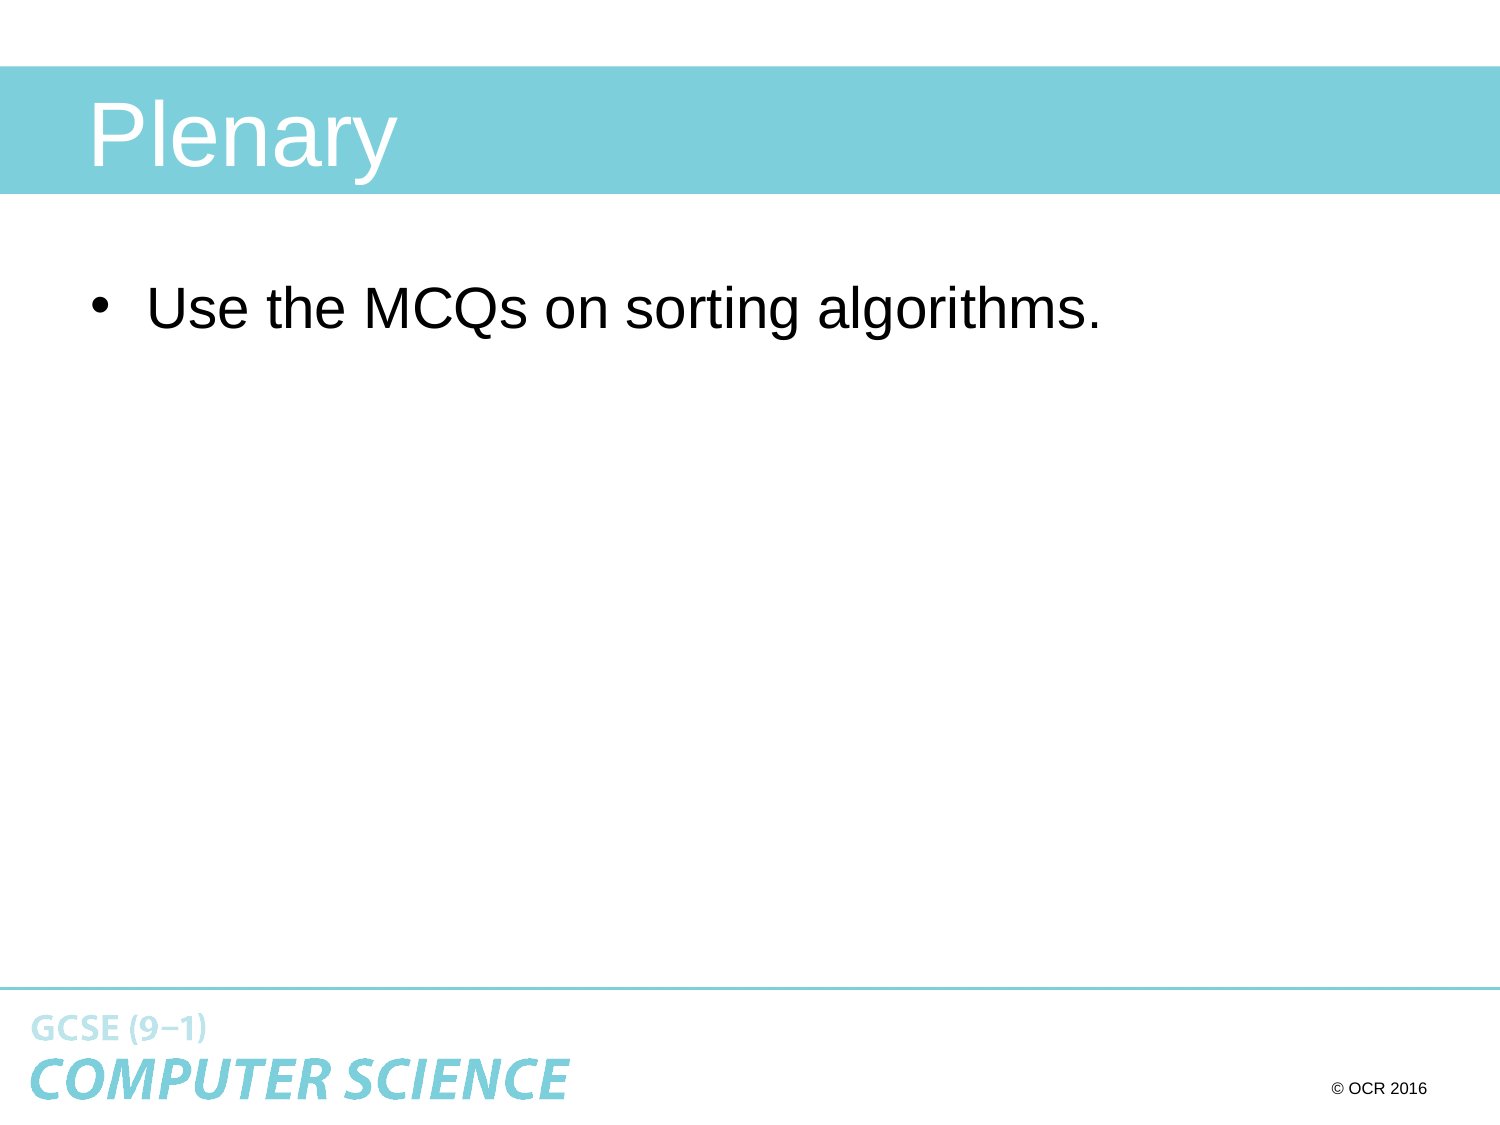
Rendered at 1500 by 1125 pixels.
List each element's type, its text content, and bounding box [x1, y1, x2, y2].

title Plenary [0, 66, 1500, 194]
list Use the MCQs on sorting algorithms. [75, 262, 1425, 965]
picture [0, 987, 1500, 1124]
